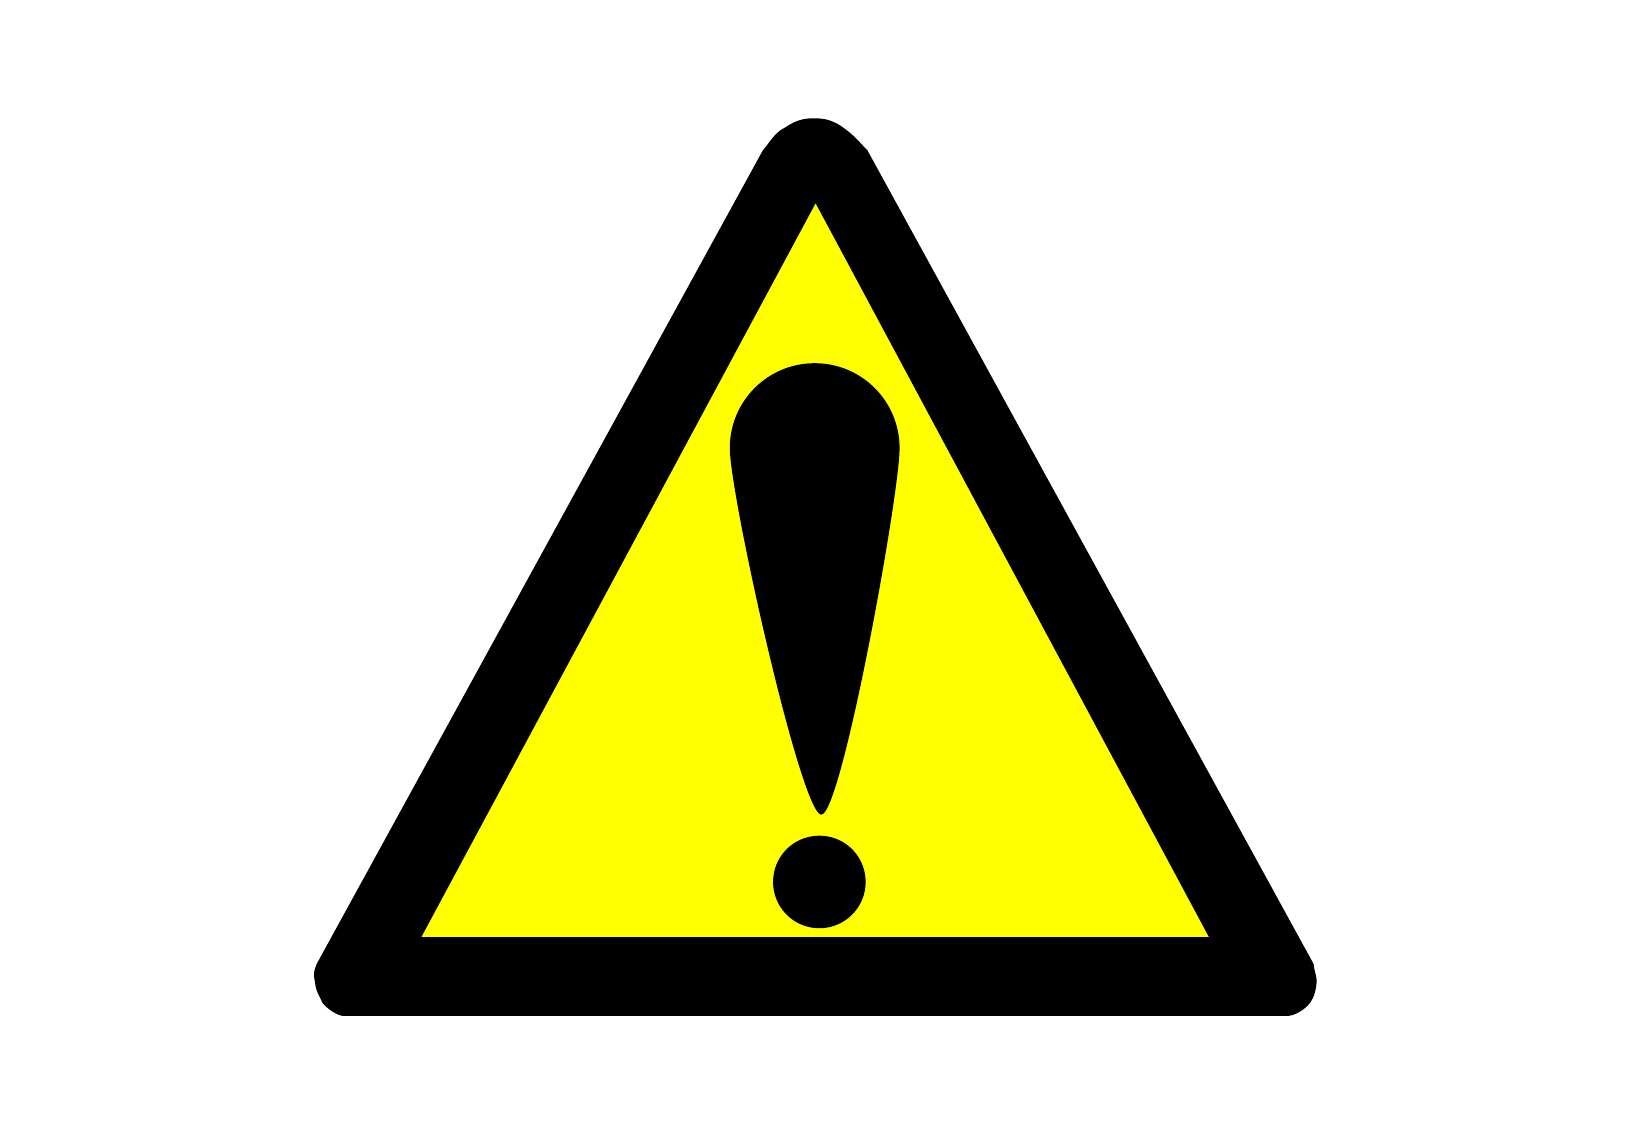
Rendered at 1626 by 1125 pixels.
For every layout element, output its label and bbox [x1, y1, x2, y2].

text_box [313, 118, 1317, 1017]
